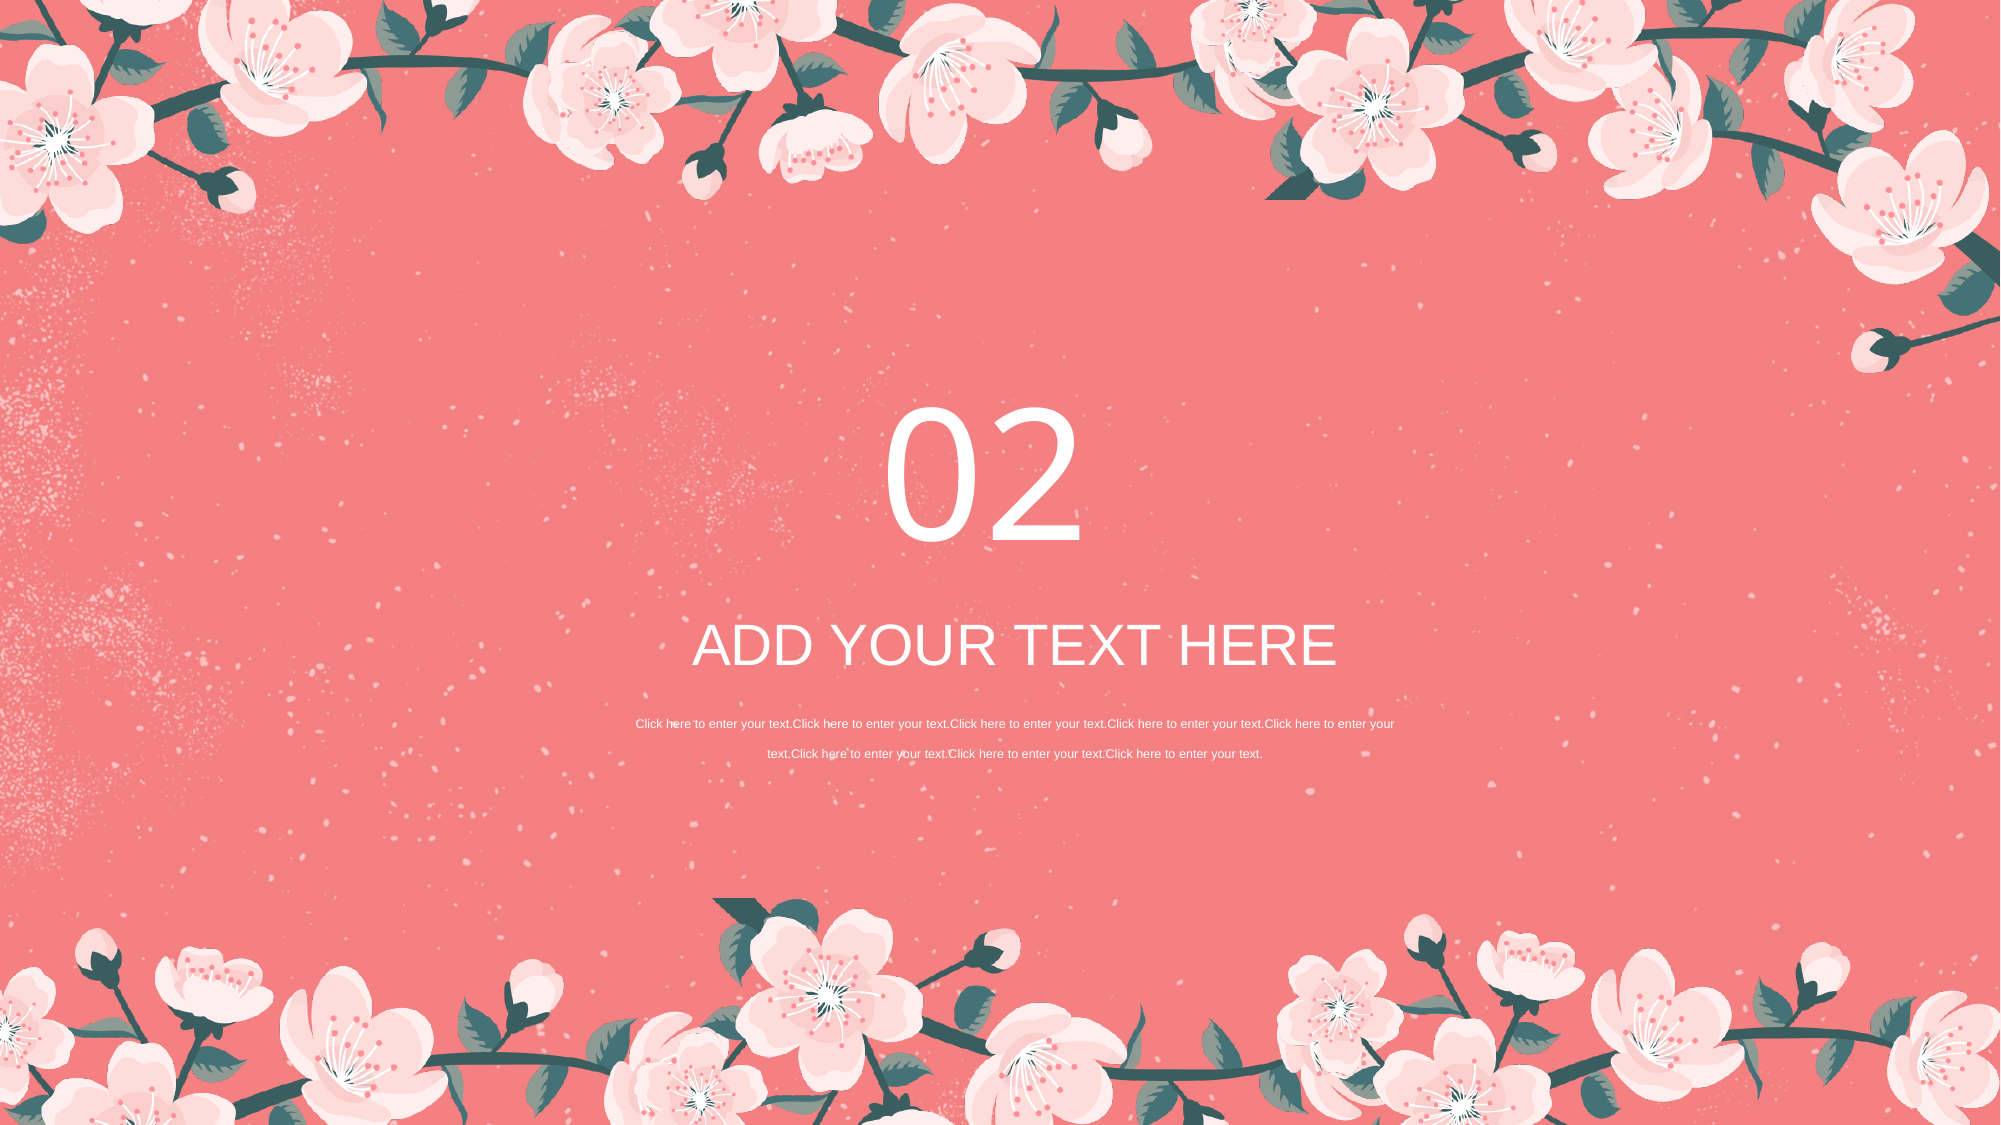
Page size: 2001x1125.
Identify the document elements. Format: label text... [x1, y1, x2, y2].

text_box ADD YOUR TEXT HERE [677, 599, 1354, 685]
text_box 02 [864, 350, 1104, 585]
text_box Click here to enter your text.Click here to enter your text.Click here to enter your text.Click here to enter your text.Click here to enter your text.Click here to enter your text.Click here to enter your text.Click here to enter your text. [607, 693, 1423, 769]
picture [0, 0, 2001, 1125]
